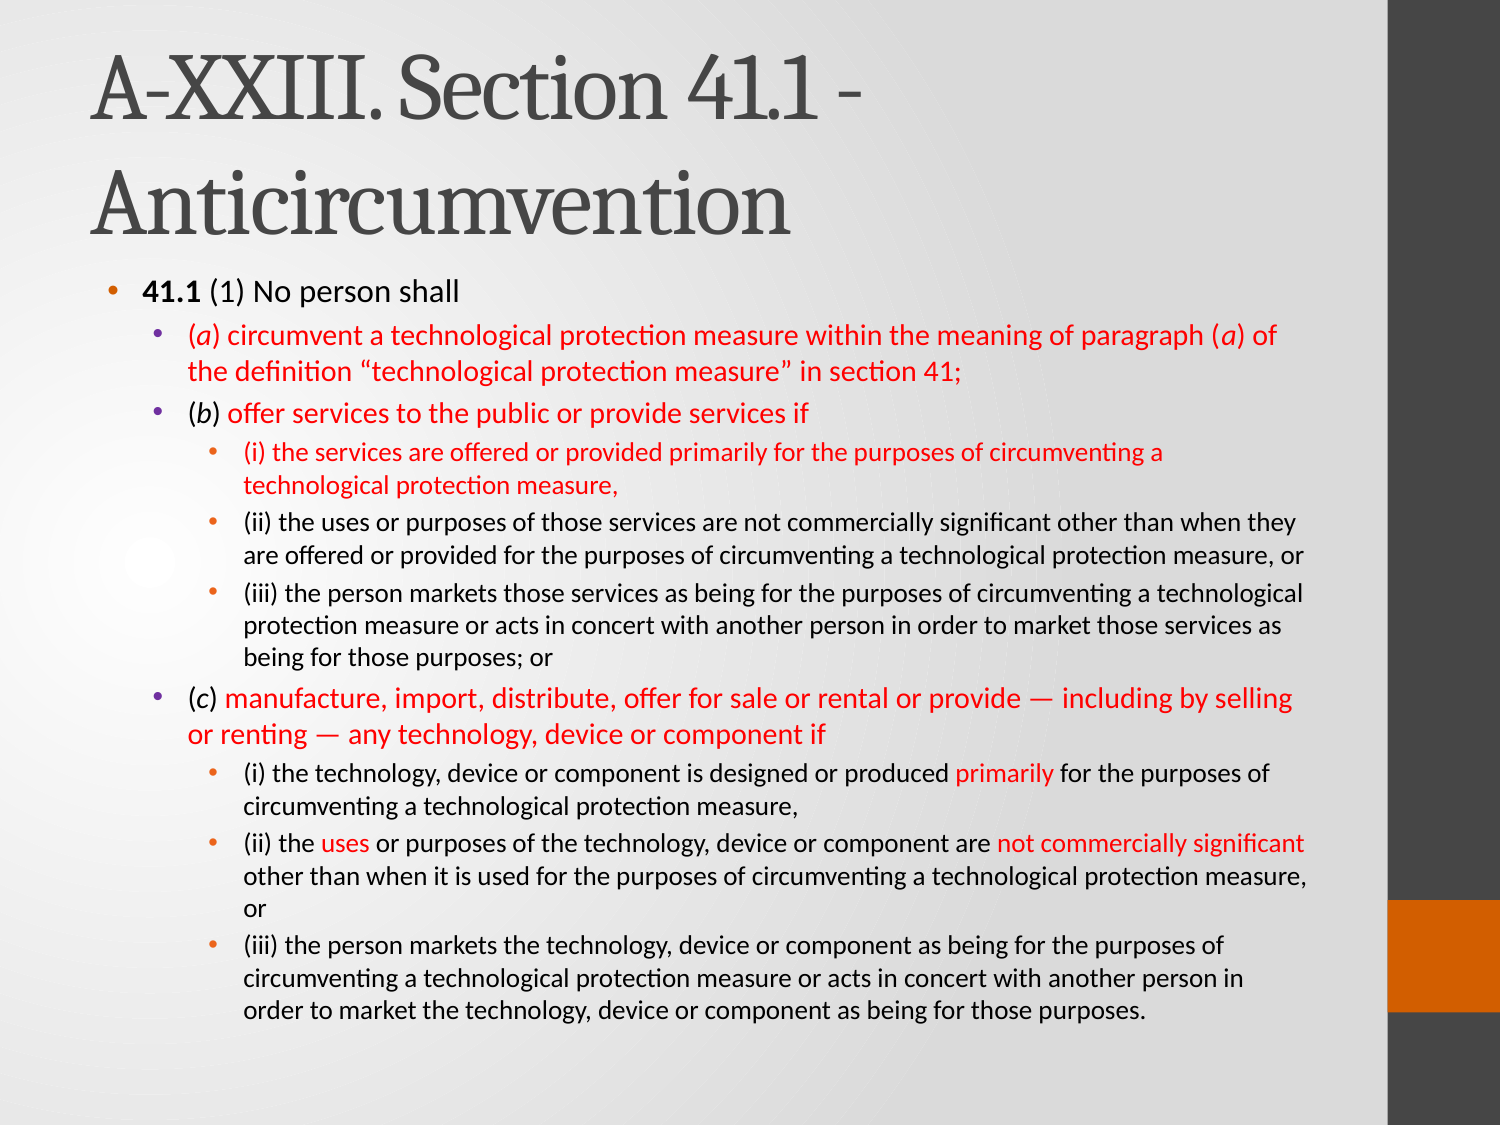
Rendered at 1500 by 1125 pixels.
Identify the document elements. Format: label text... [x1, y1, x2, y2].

list 41.1 (1) No person shall (a) circumvent a technological protection measure within the meaning of paragraph (a) of the definition “technological protection measure” in section 41; (b) offer services to the public or provide services if (i) the services are offered or provided primarily for the purposes of circumventing a technological protection measure, (ii) the uses or purposes of those services are not commercially significant other than when they are offered or provided for the purposes of circumventing a technological protection measure, or (iii) the person markets those services as being for the purposes of circumventing a technological protection measure or acts in concert with another person in order to market those services as being for those purposes; or (c) manufacture, import, distribute, offer for sale or rental or provide — including by selling or renting — any technology, device or component if (i) the technology, device or component is designed or produced primarily for the purposes of circumventing a technological protection measure, (ii) the uses or purposes of the technology, device or component are not commercially significant other than when it is used for the purposes of circumventing a technological protection measure, or (iii) the person markets the technology, device or component as being for the purposes of circumventing a technological protection measure or acts in concert with another person in order to market the technology, device or component as being for those purposes. [75, 262, 1325, 1050]
title A-XXIII. Section 41.1 - Anticircumvention [75, 45, 1325, 233]
